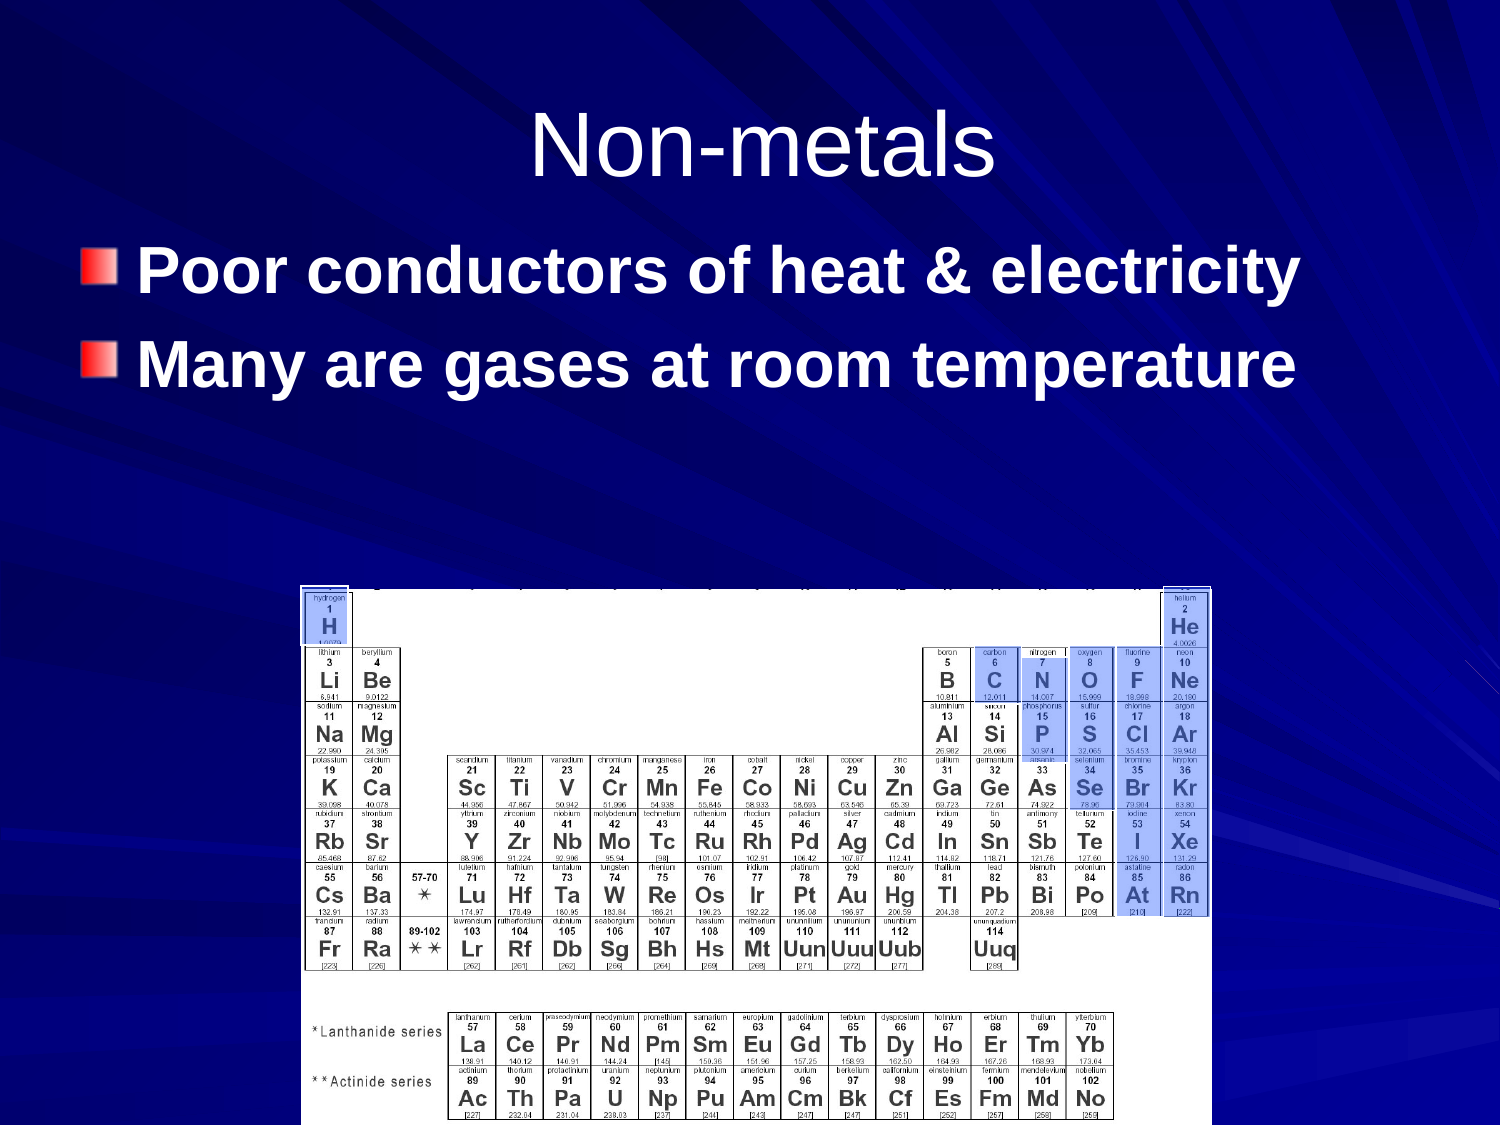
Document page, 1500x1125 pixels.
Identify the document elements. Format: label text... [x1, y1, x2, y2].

picture [301, 589, 1212, 1125]
picture [79, 339, 122, 382]
title Non-metals [88, 70, 1439, 209]
list Poor conductors of heat & electricity Many are gases at room temperature [64, 219, 1448, 599]
picture [79, 246, 122, 289]
